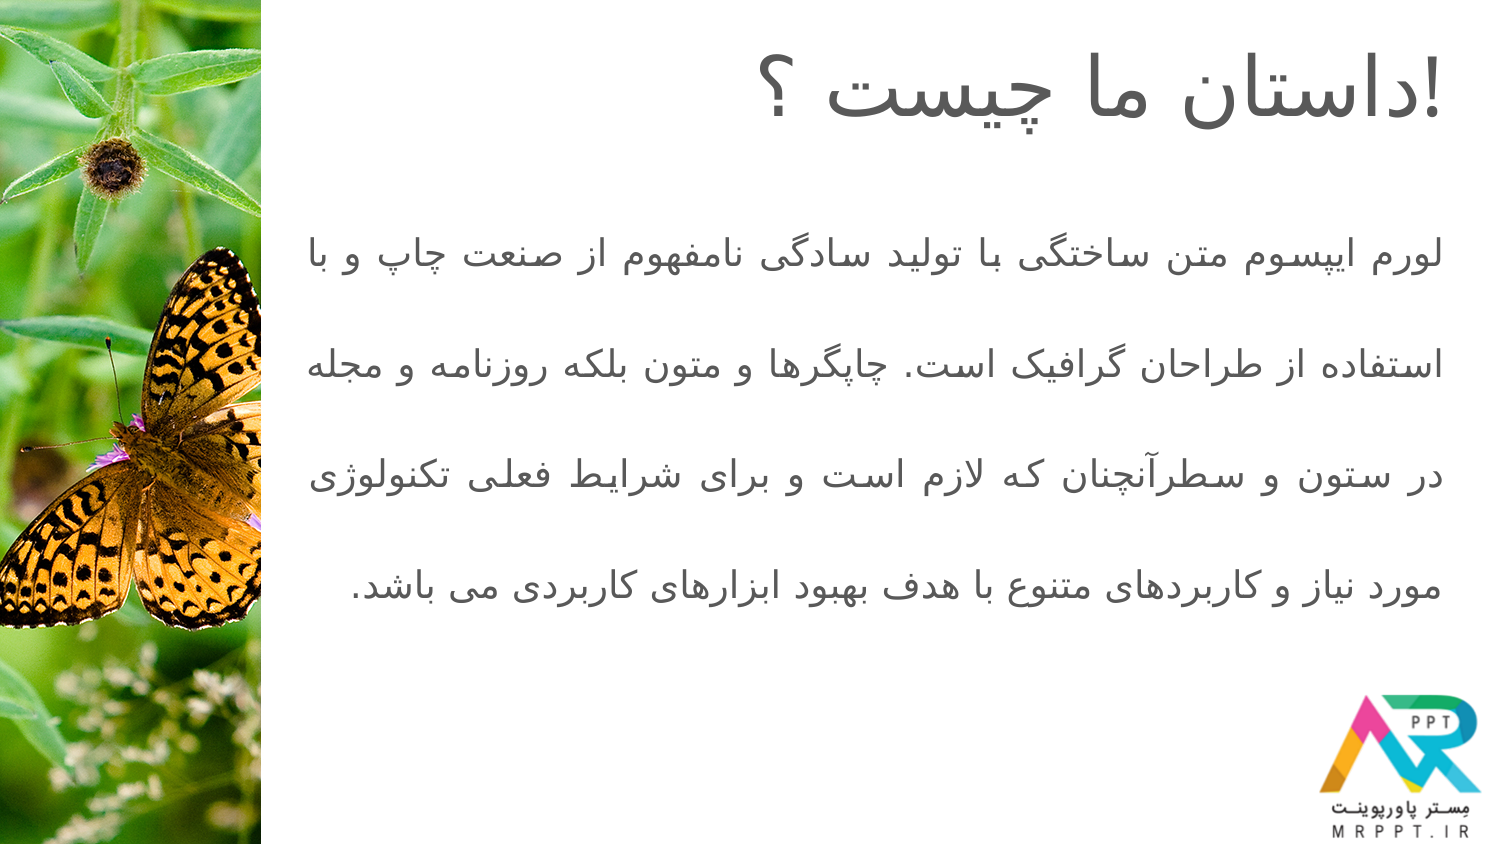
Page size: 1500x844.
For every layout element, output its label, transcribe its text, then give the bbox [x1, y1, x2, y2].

picture [0, 0, 1500, 844]
text_box لورم ایپسوم متن ساختگی با تولید سادگی نامفهوم از صنعت چاپ و با استفاده از طراحان گرافیک است. چاپگرها و متون بلکه روزنامه و مجله در ستون و سطرآنچنان که لازم است و برای شرایط فعلی تکنولوژی مورد نیاز و کاربردهای متنوع با هدف بهبود ابزارهای کاربردی می باشد. [289, 161, 1459, 715]
text_box داستان ما چیست ؟! [210, 20, 1459, 161]
